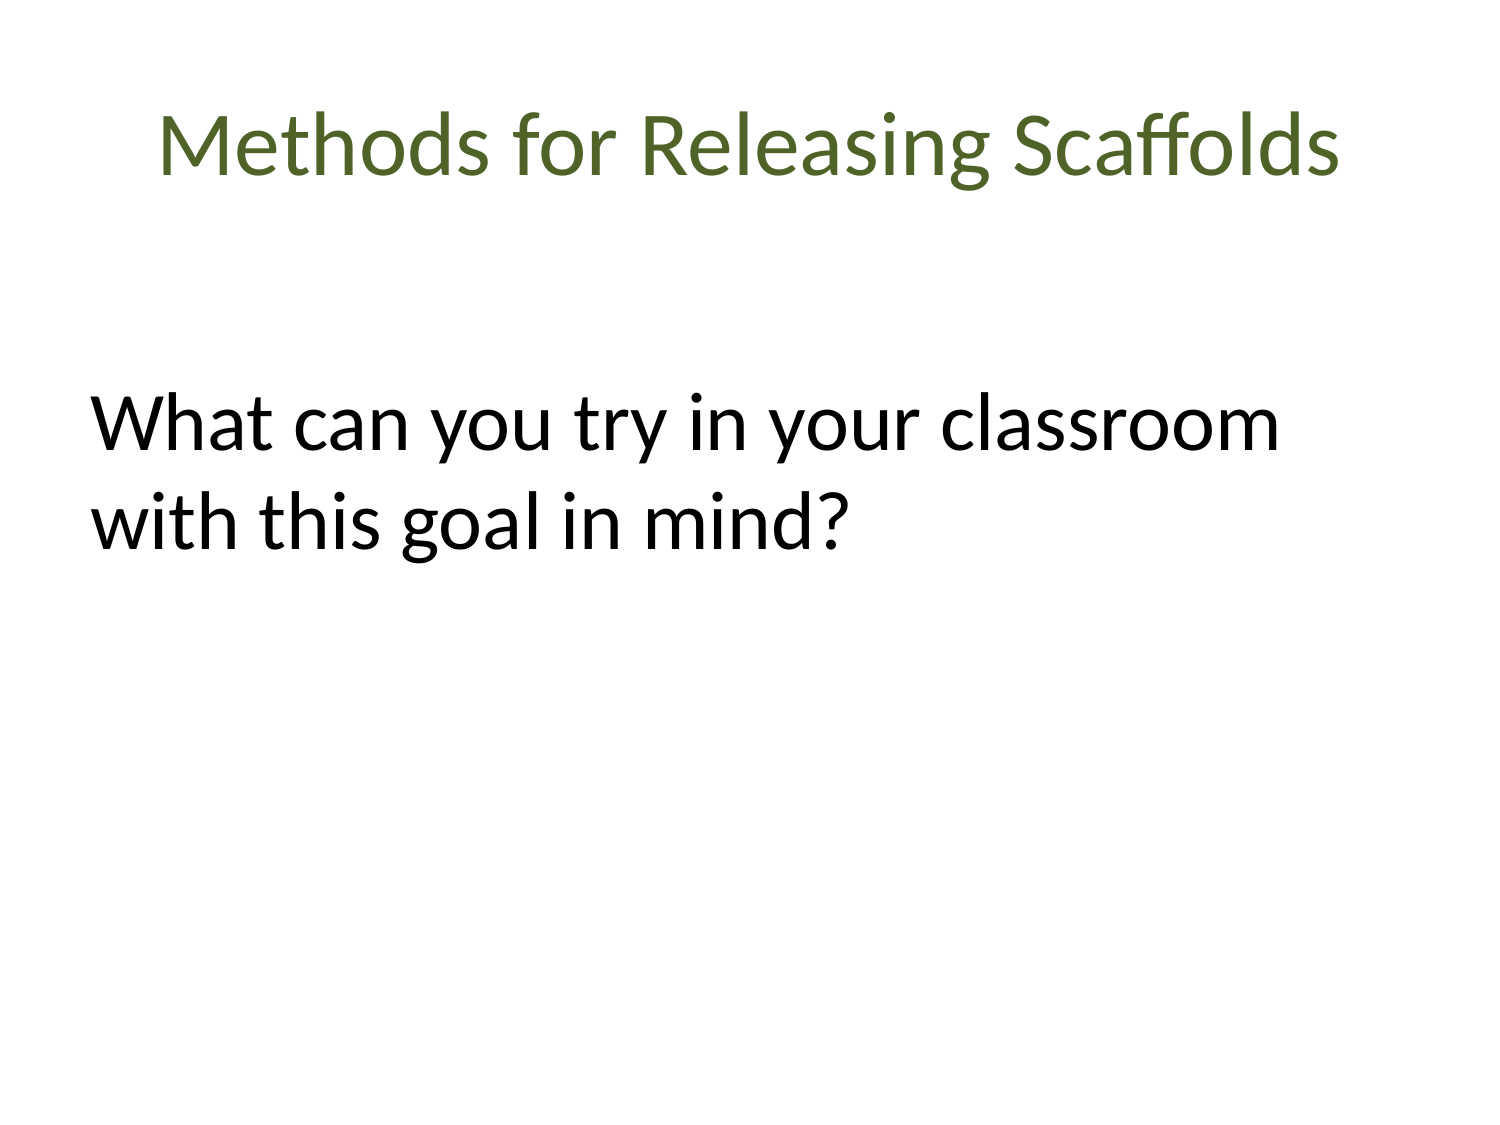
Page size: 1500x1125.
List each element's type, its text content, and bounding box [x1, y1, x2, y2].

title Methods for Releasing Scaffolds [75, 45, 1425, 233]
list What can you try in your classroom with this goal in mind? [75, 262, 1425, 1005]
